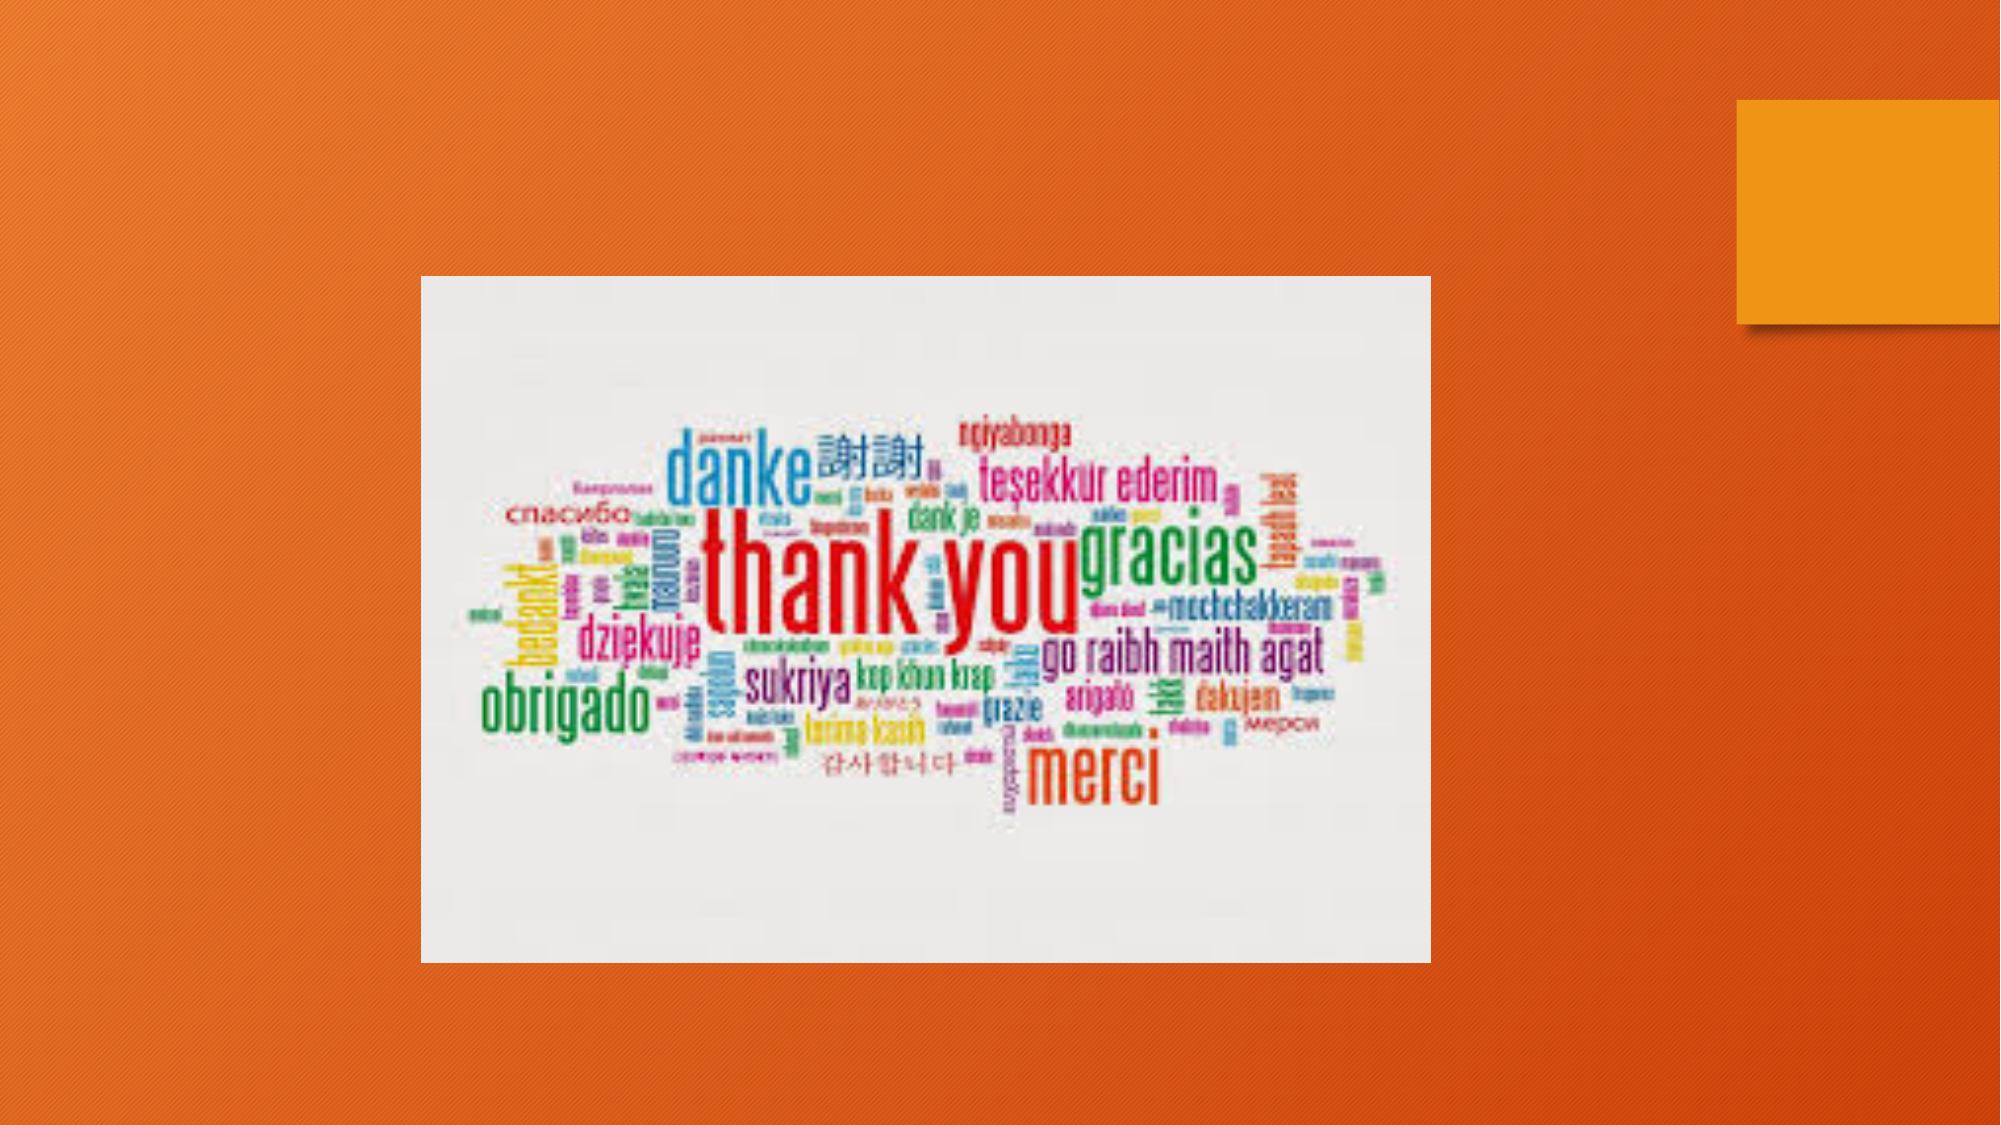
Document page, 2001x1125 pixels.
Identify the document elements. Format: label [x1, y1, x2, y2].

picture [421, 276, 1432, 963]
picture [1736, 325, 2000, 347]
